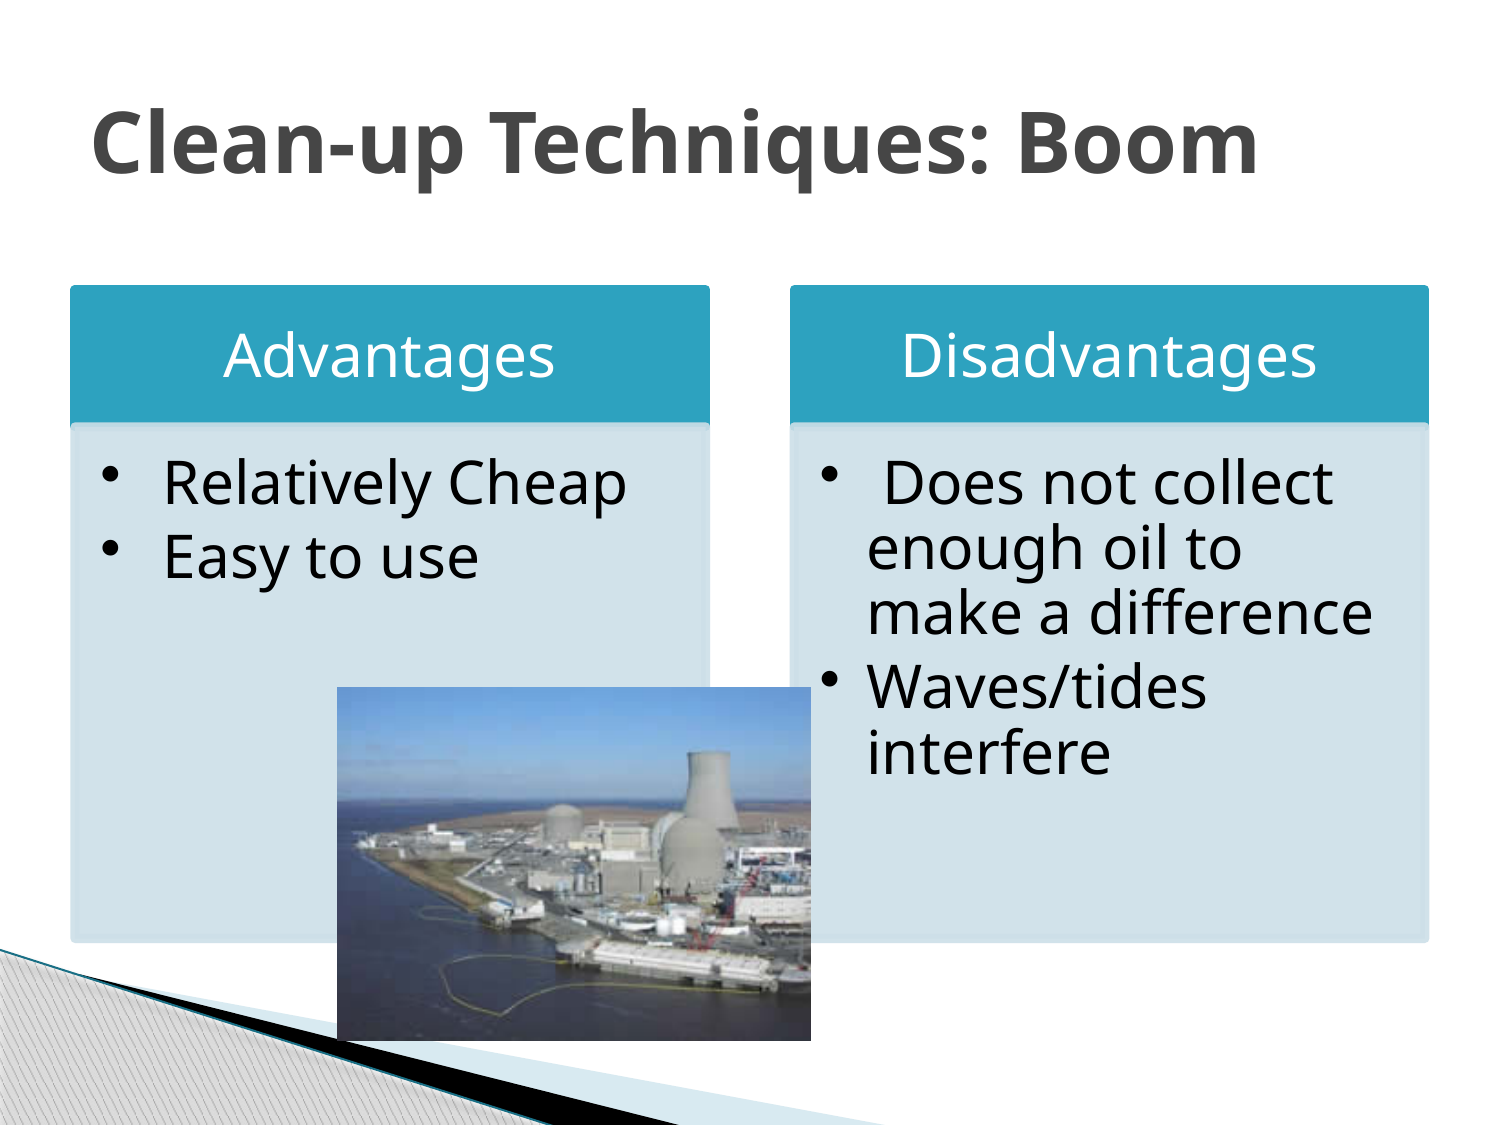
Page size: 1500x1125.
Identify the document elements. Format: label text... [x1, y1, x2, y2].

title Clean-up Techniques: Boom [75, 45, 1425, 233]
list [74, 242, 1426, 986]
picture [337, 687, 811, 1041]
